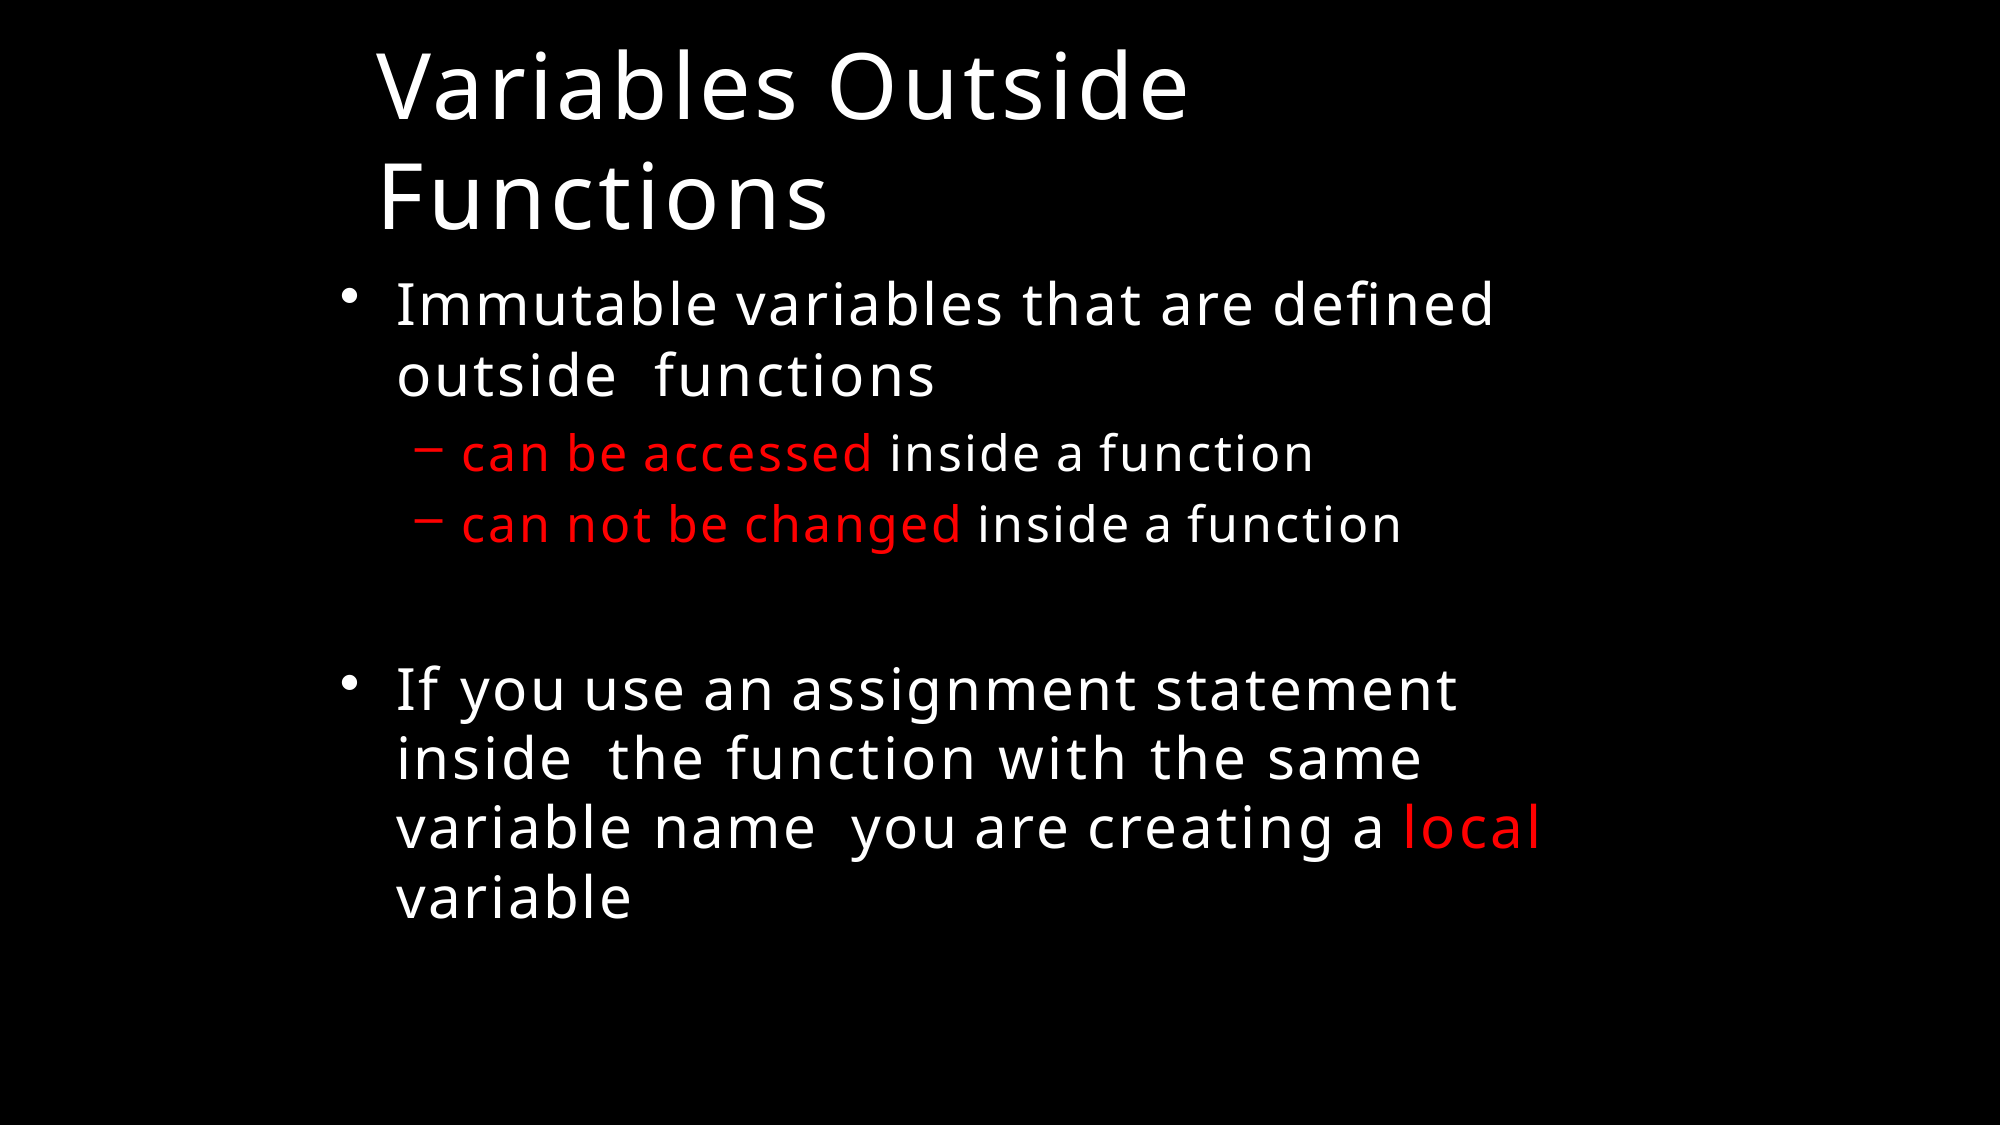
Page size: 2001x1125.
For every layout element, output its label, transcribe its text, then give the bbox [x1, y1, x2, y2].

title Variables Outside Functions [374, 25, 1626, 248]
text_box Immutable variables that are defined outside functions can be accessed inside a function can not be changed inside a function If you use an assignment statement inside the function with the same variable name you are creating a local variable [337, 265, 1652, 932]
